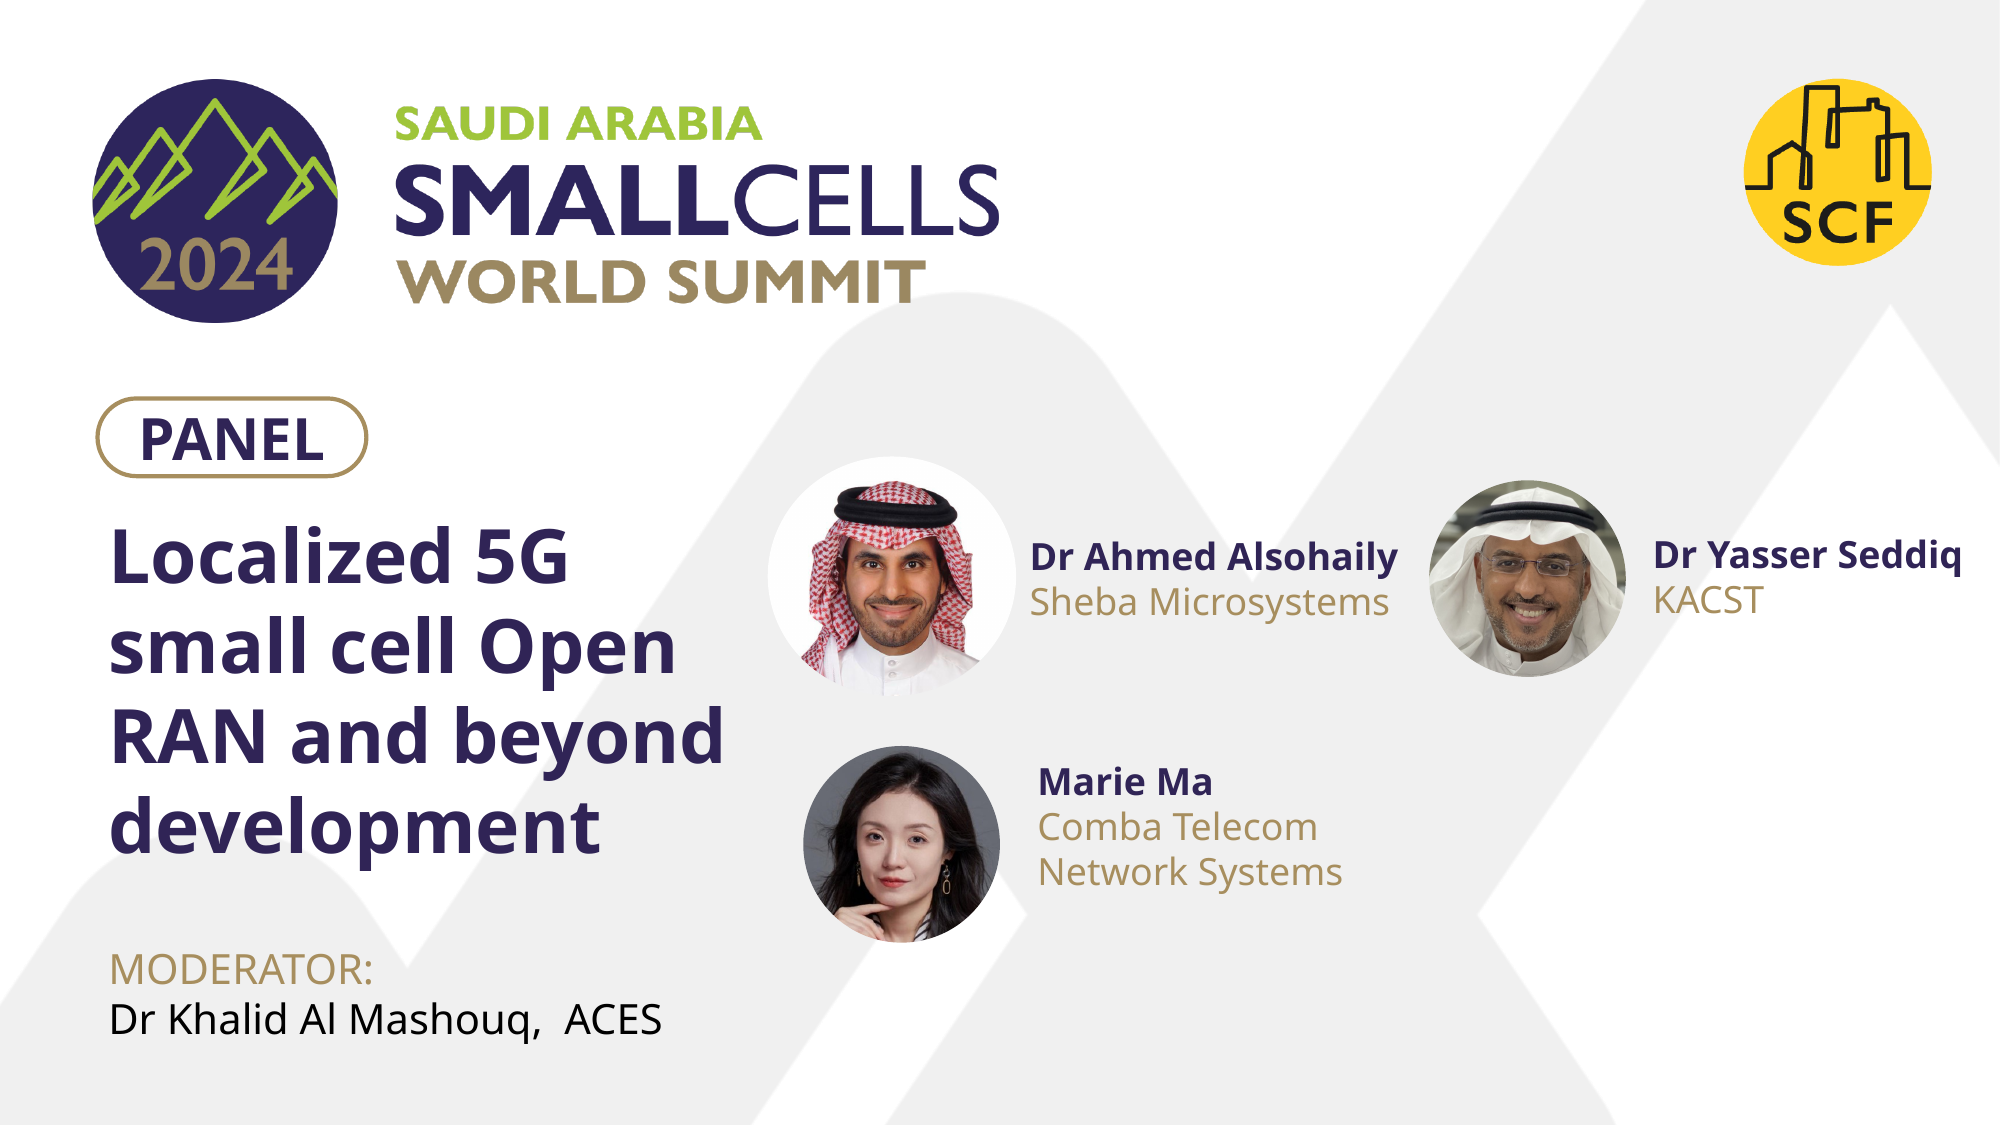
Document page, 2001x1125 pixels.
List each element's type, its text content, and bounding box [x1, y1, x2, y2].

picture [0, 0, 2000, 1125]
text_box Dr Yasser Seddiq KACST [1652, 530, 2000, 621]
list MODERATOR: Dr Khalid Al Mashouq, ACES [108, 942, 730, 1050]
title Localized 5G small cell Open RAN and beyond development [108, 508, 730, 904]
text_box Dr Ahmed Alsohaily Sheba Microsystems [1029, 533, 1424, 624]
text_box Marie Ma Comba Telecom Network Systems [1037, 757, 1432, 893]
